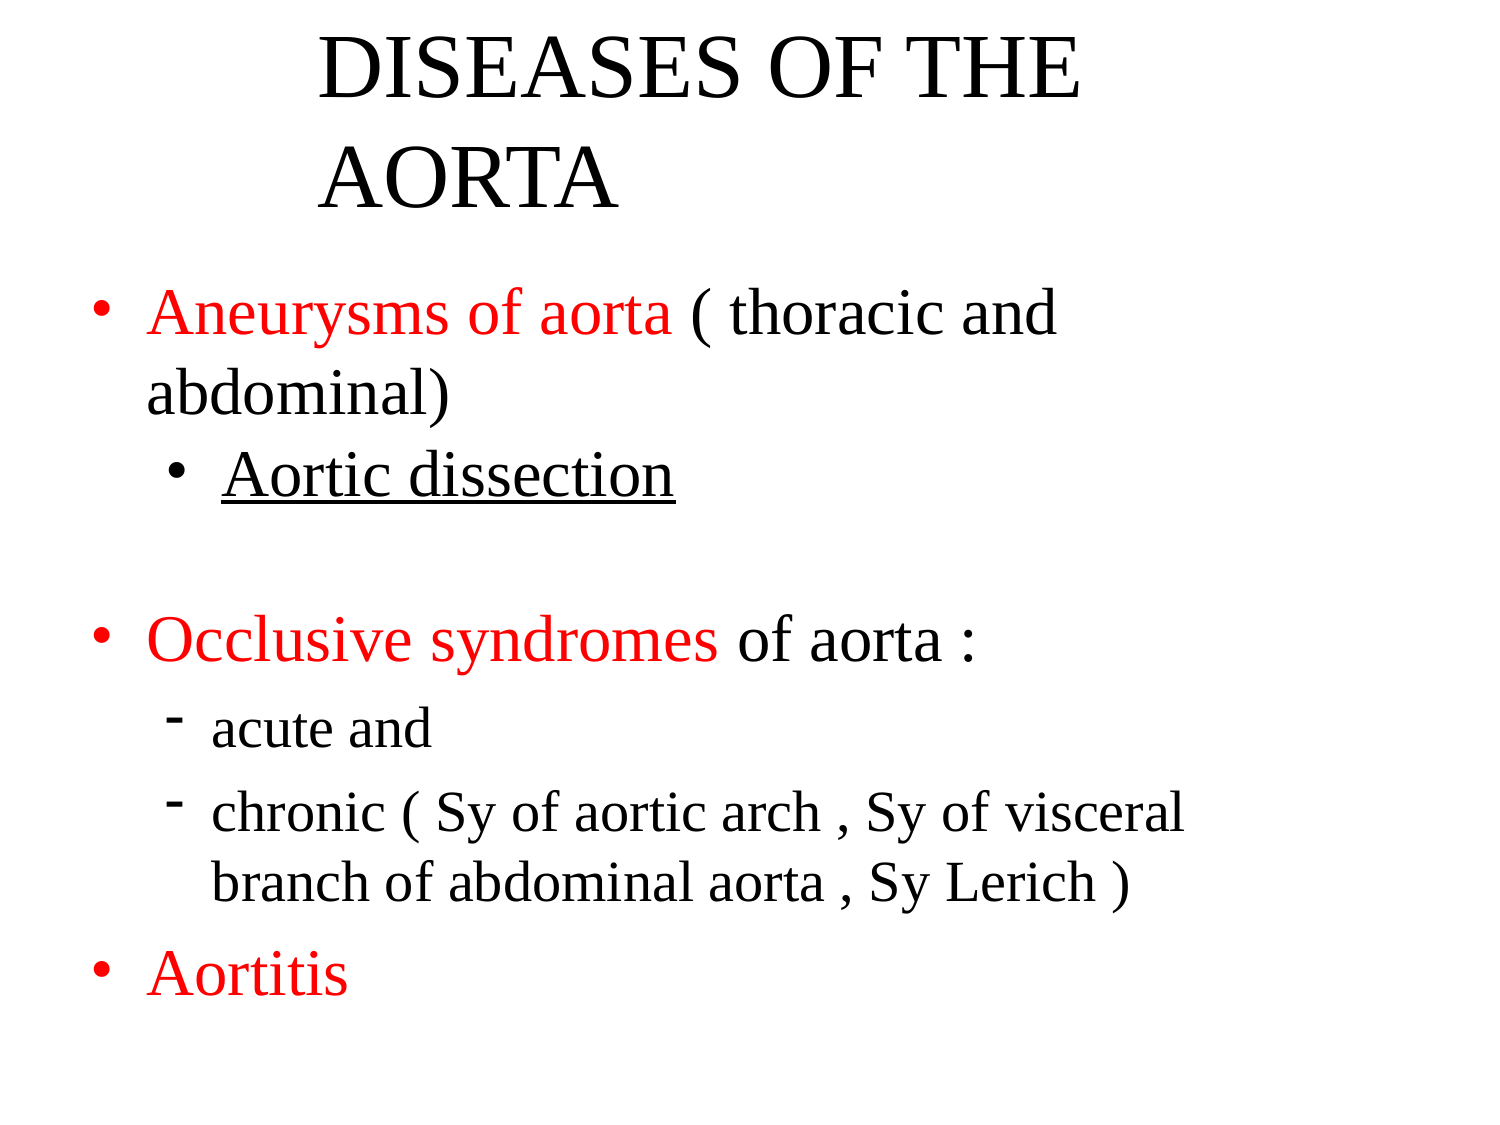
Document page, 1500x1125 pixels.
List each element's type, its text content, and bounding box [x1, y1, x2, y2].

title DISEASES OF THE AORTA [299, 23, 1176, 214]
text_box Aneurysms of aorta ( thoracic and abdominal) Aortic dissection Occlusive syndromes of aorta : acute and chronic ( Sy of aortic arch , Sy of visceral branch of abdominal aorta , Sy Lerich ) Aortitis [87, 265, 1303, 1010]
